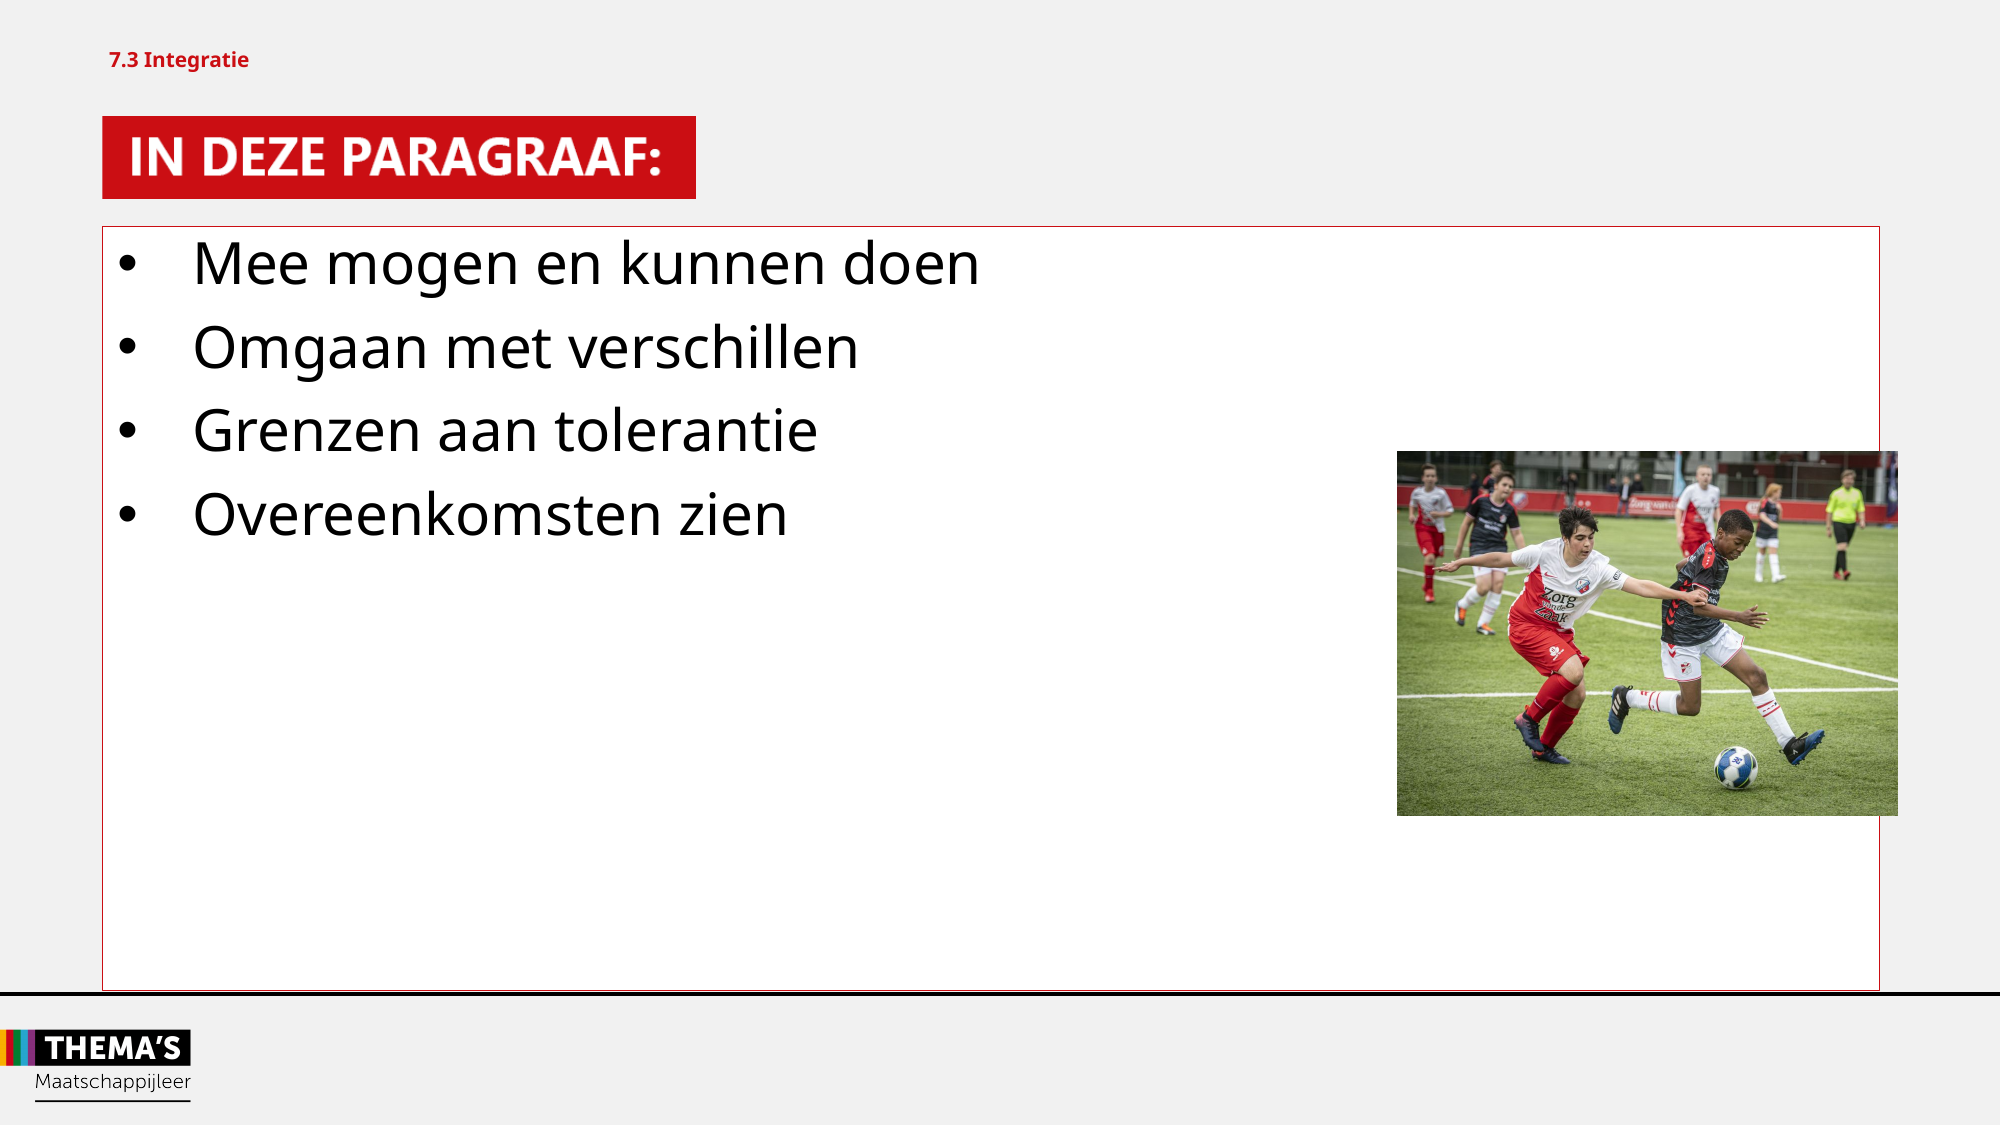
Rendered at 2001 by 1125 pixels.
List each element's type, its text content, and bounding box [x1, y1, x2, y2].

list 7.3 Integratie [94, 33, 941, 88]
list Mee mogen en kunnen doen Omgaan met verschillen Grenzen aan tolerantie Overeenkomsten zien [102, 226, 1880, 991]
picture [0, 993, 203, 1125]
picture [1397, 451, 1898, 816]
